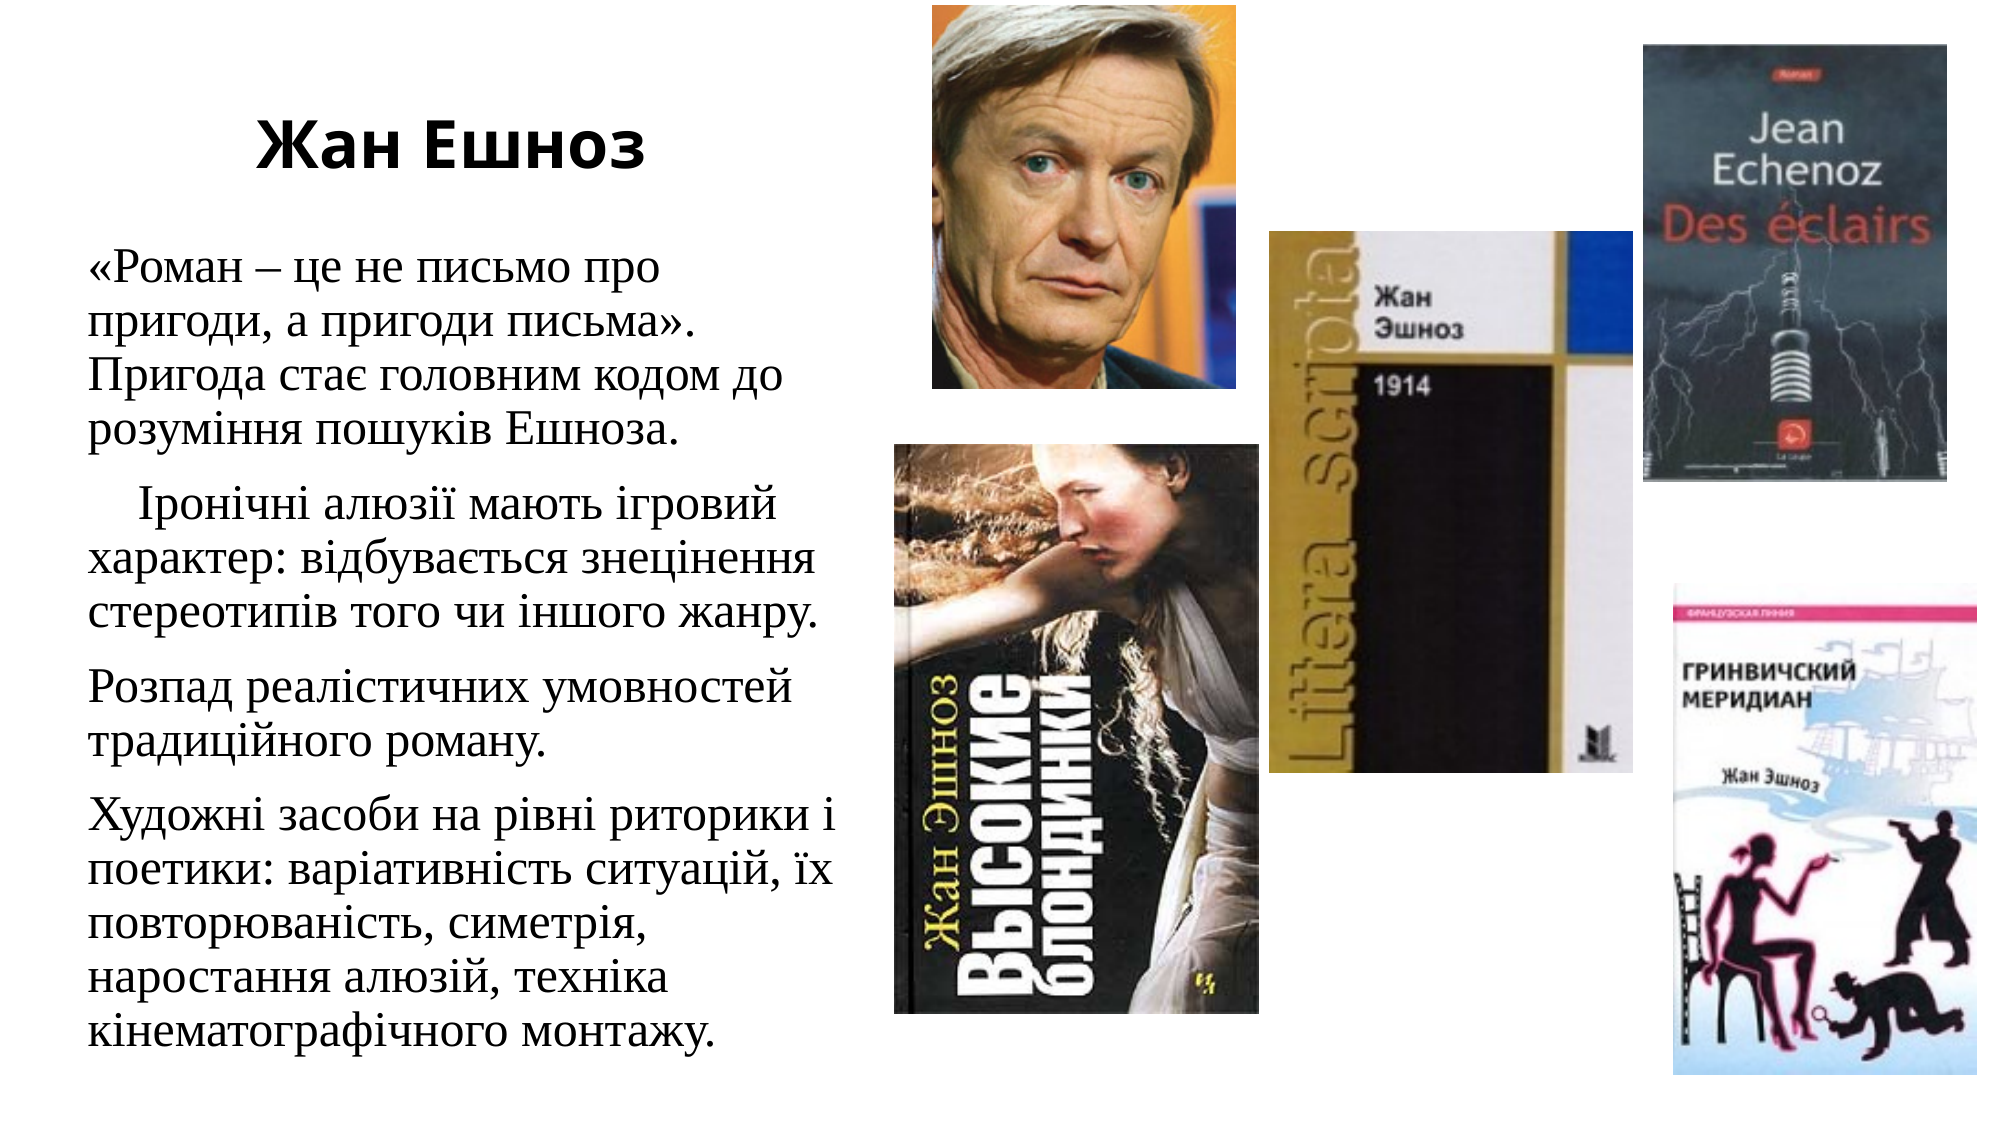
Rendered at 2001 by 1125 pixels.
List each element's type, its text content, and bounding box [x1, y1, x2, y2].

title Жан Ешноз [137, 75, 783, 191]
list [932, 5, 1236, 389]
picture [1643, 44, 1947, 482]
picture [894, 444, 1259, 1014]
picture [1673, 583, 1977, 1075]
list «Роман – це не письмо про пригоди, а пригоди письма». Пригода стає головним кодом до розуміння пошуків Ешноза. Іронічні алюзії мають ігровий характер: відбувається знецінення стереотипів того чи іншого жанру. Розпад реалістичних умовностей традиційного роману. Художні засоби на рівні риторики і поетики: варіативність ситуацій, їх повторюваність, симетрія, наростання алюзій, техніка кінематографічного монтажу. [72, 231, 855, 1125]
picture [1269, 231, 1633, 773]
